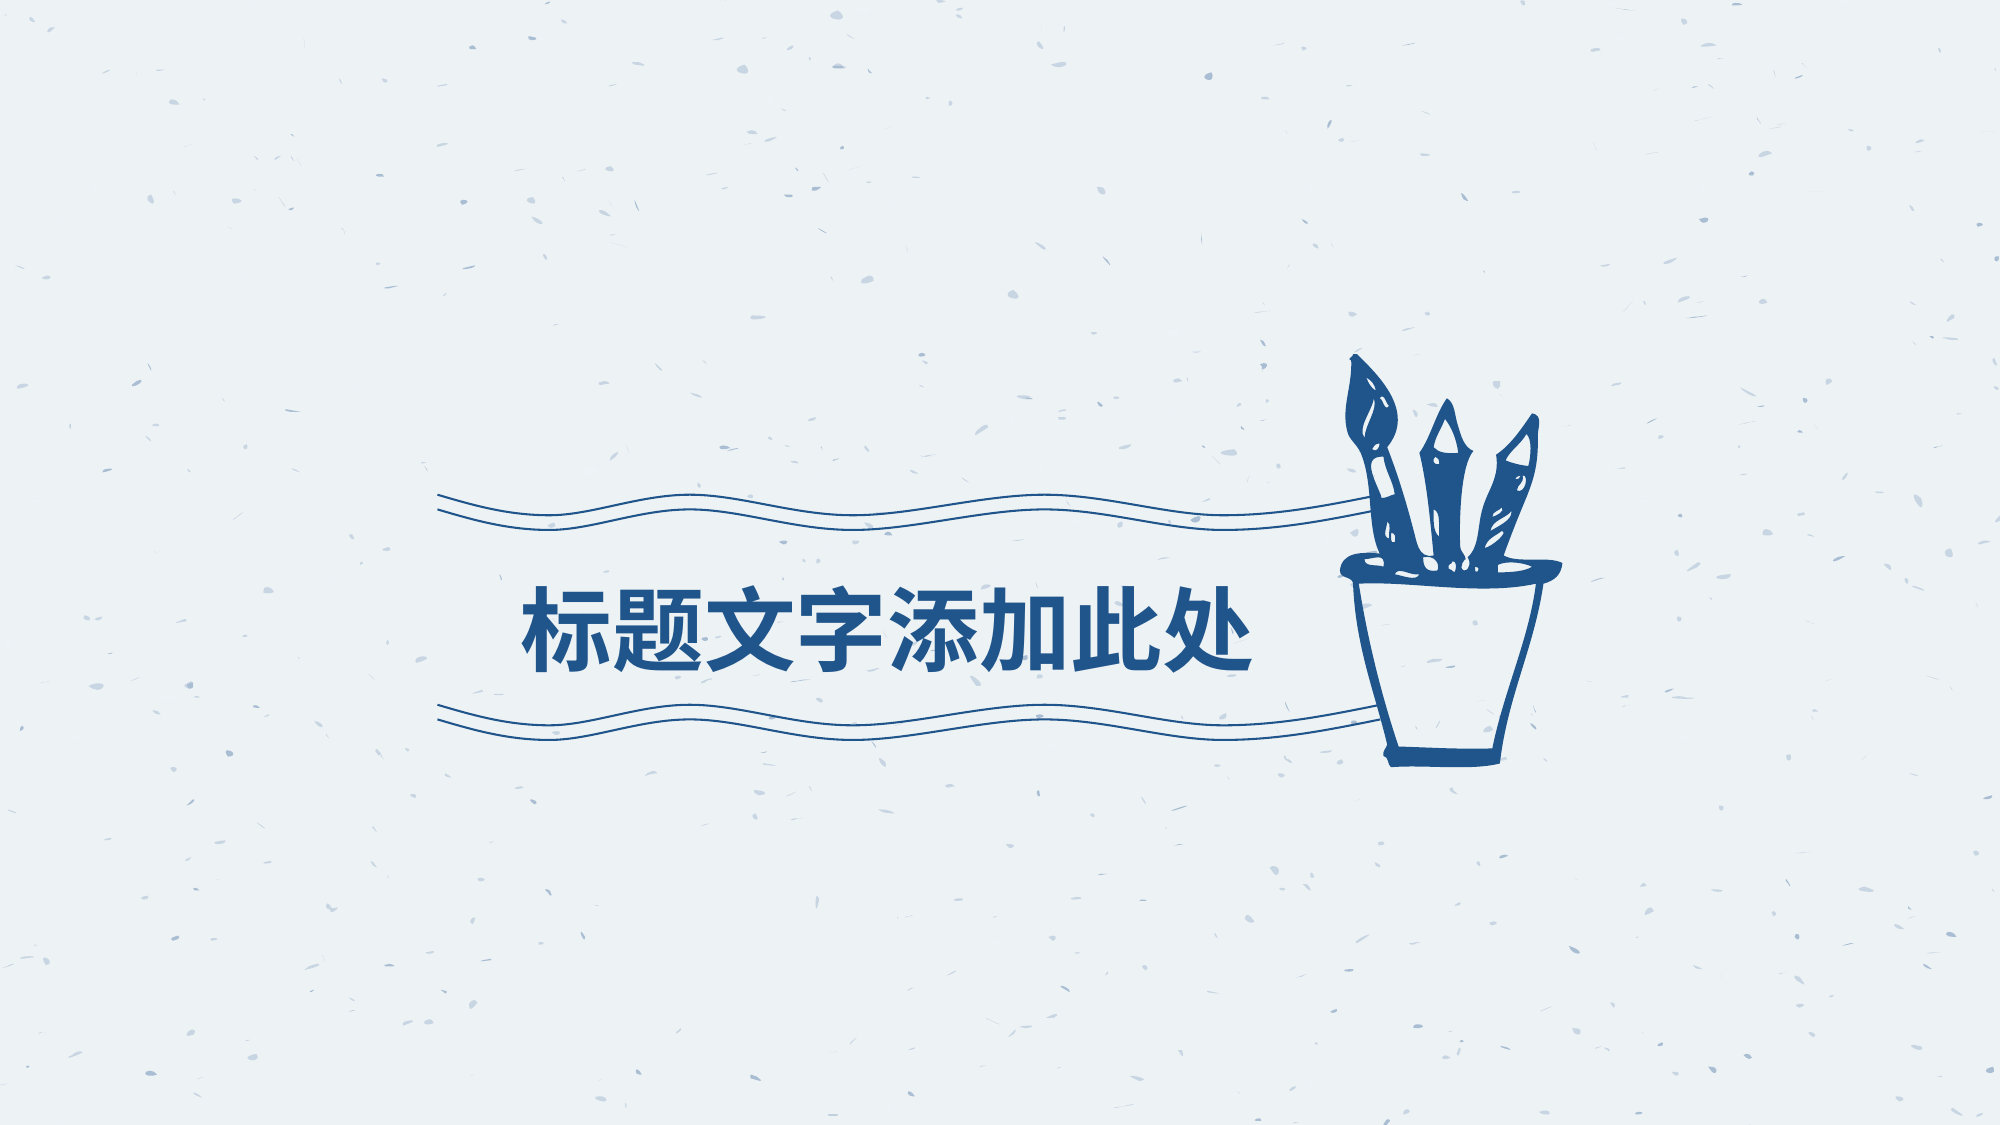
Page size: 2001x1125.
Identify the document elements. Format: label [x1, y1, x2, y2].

text_box [437, 354, 1563, 771]
